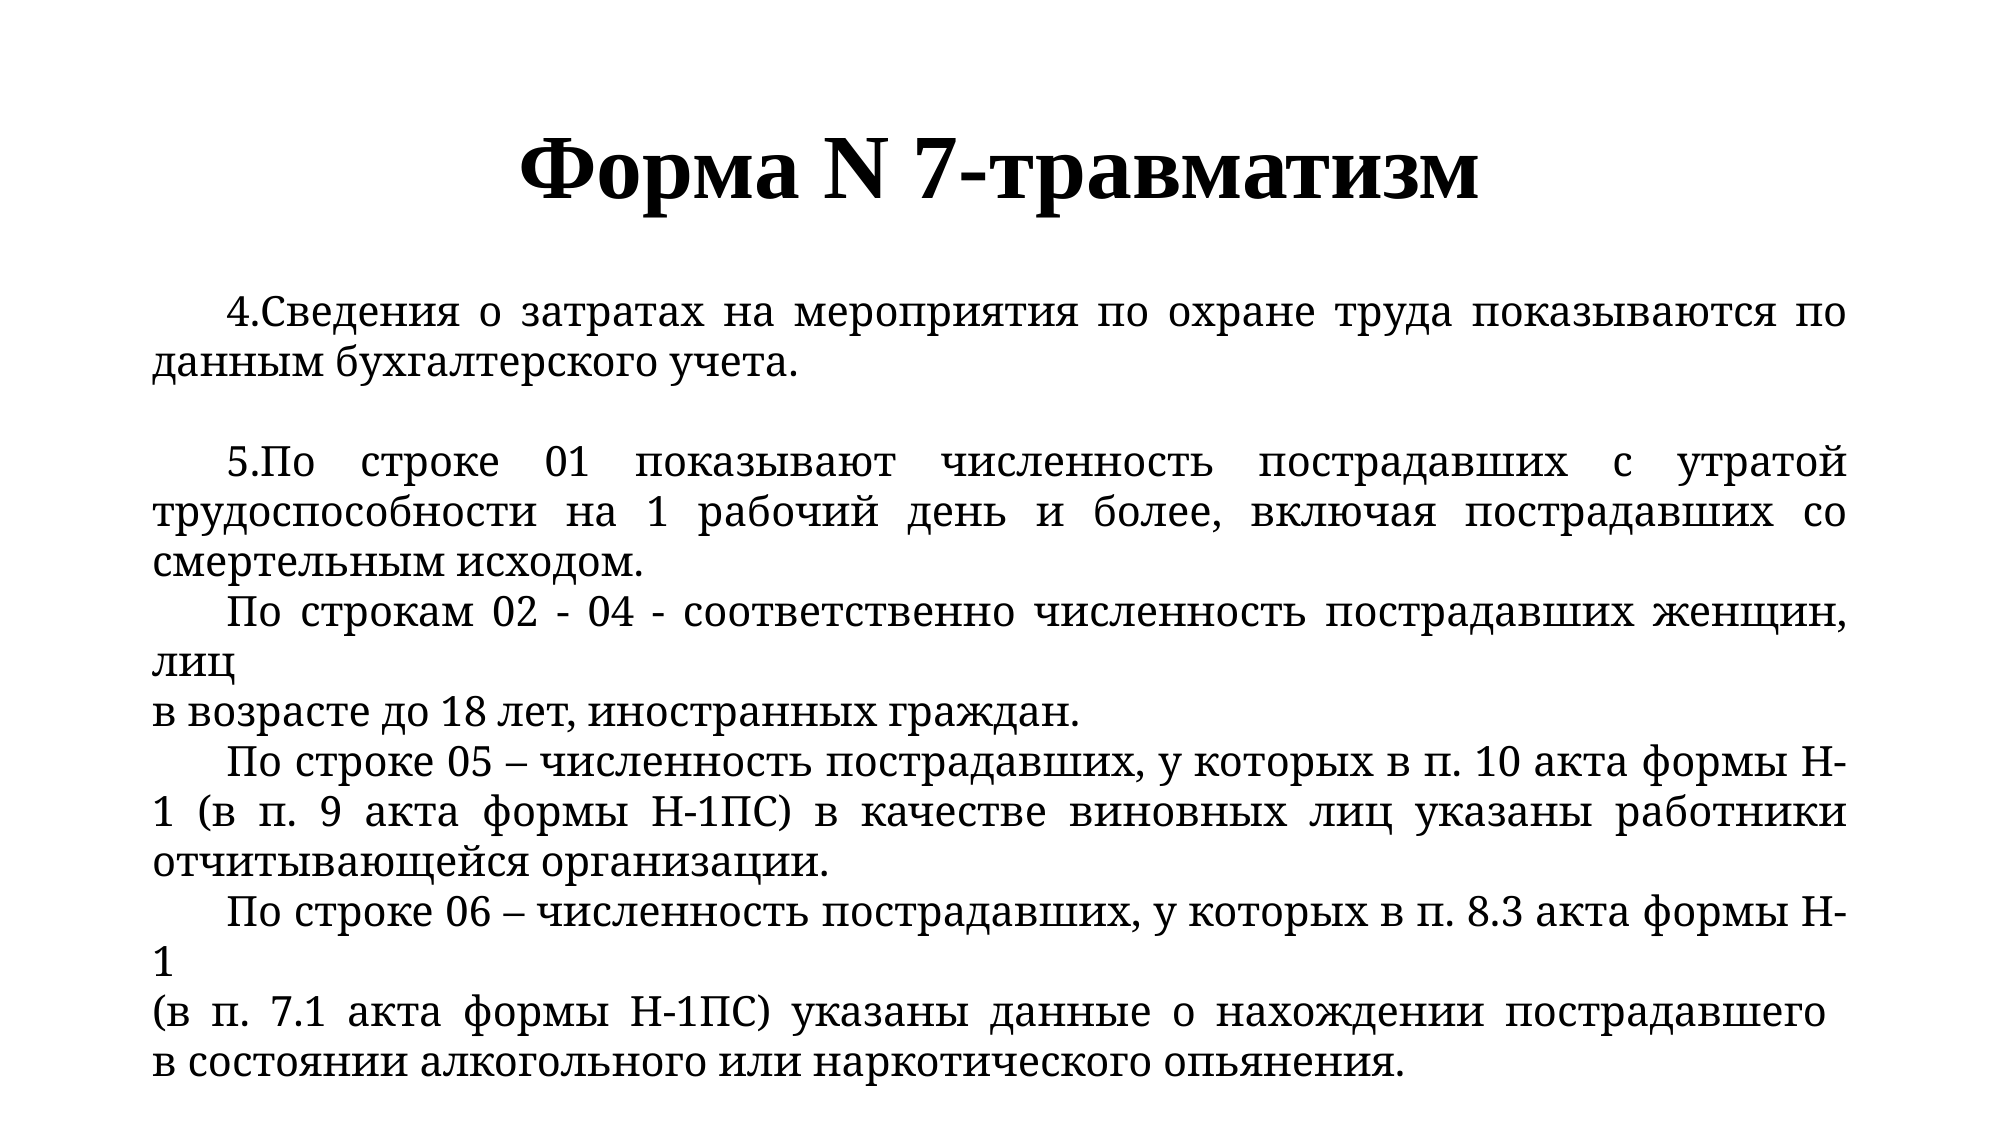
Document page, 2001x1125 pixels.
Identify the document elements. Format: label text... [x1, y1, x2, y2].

text_box Сведения о затратах на мероприятия по охране труда показываются по данным бухгалтерского учета. По строке 01 показывают численность пострадавших с утратой трудоспособности на 1 рабочий день и более, включая пострадавших со смертельным исходом. По строкам 02 - 04 - соответственно численность пострадавших женщин, лиц в возрасте до 18 лет, иностранных граждан. По строке 05 – численность пострадавших, у которых в п. 10 акта формы Н-1 (в п. 9 акта формы Н-1ПС) в качестве виновных лиц указаны работники отчитывающейся организации. По строке 06 – численность пострадавших, у которых в п. 8.3 акта формы Н-1 (в п. 7.1 акта формы Н-1ПС) указаны данные о нахождении пострадавшего в состоянии алкогольного или наркотического опьянения. [137, 277, 1863, 1125]
title Форма N 7-травматизм [137, 59, 1863, 277]
